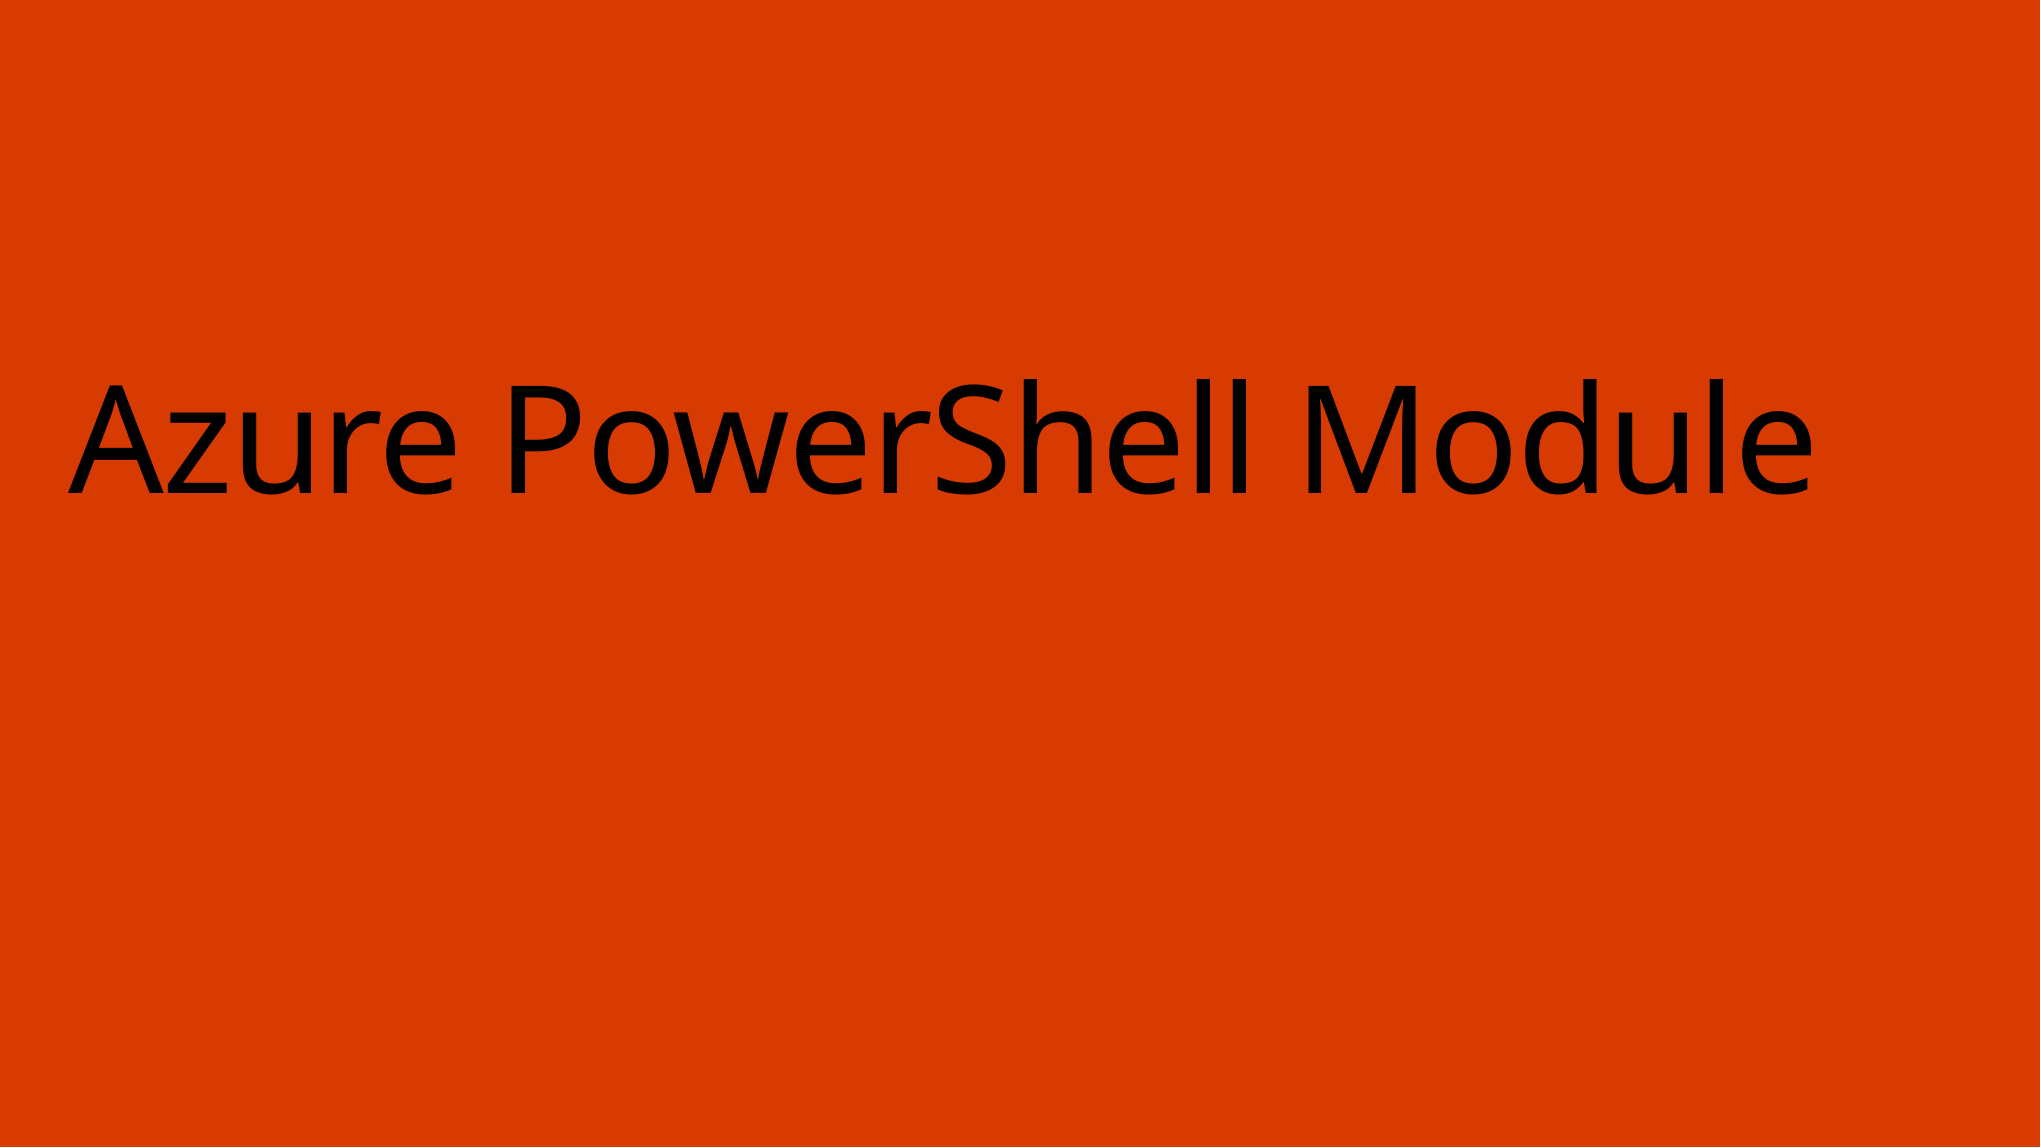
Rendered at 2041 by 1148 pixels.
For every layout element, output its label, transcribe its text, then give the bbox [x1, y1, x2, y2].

title Azure PowerShell Module [45, 348, 1996, 543]
